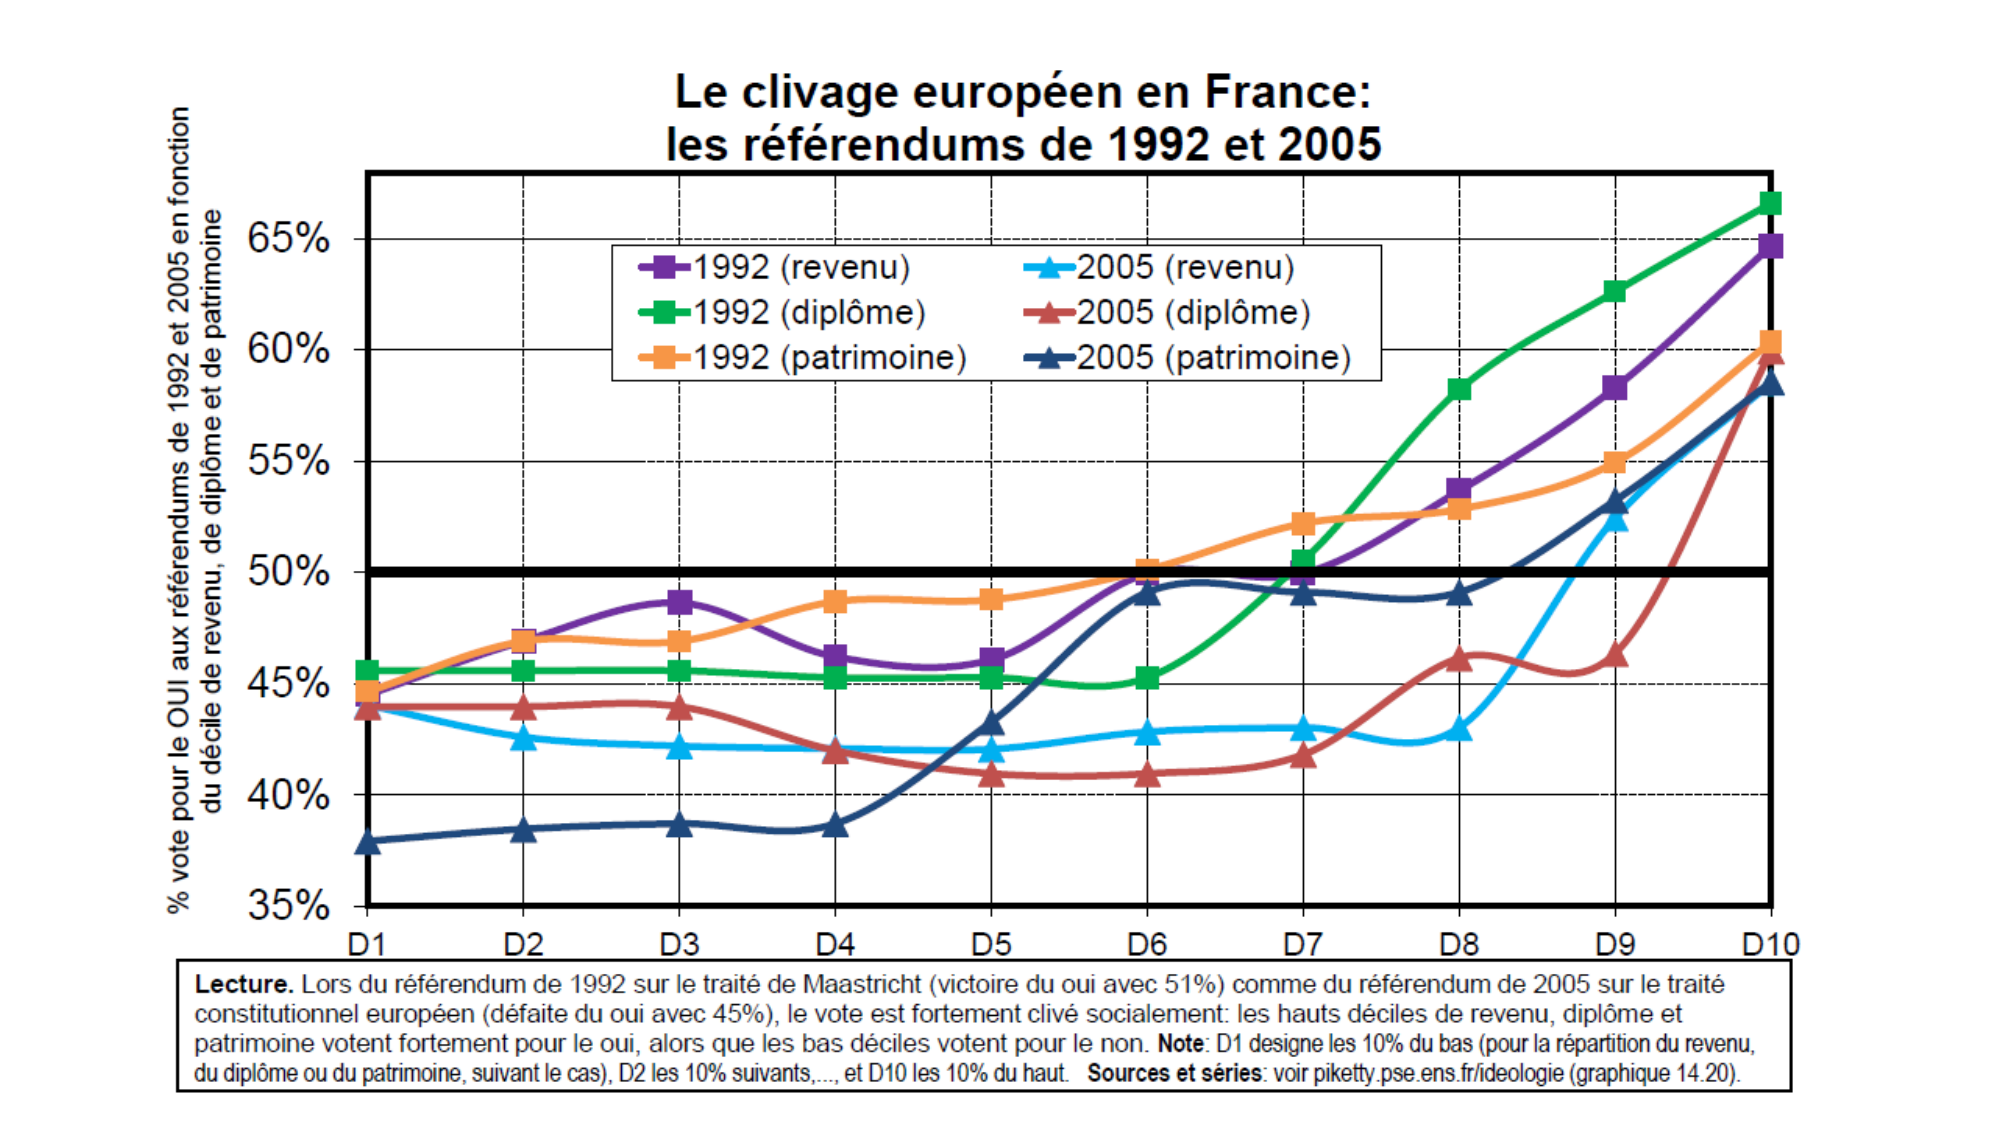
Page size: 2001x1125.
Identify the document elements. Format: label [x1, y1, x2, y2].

picture [117, 0, 1883, 1125]
